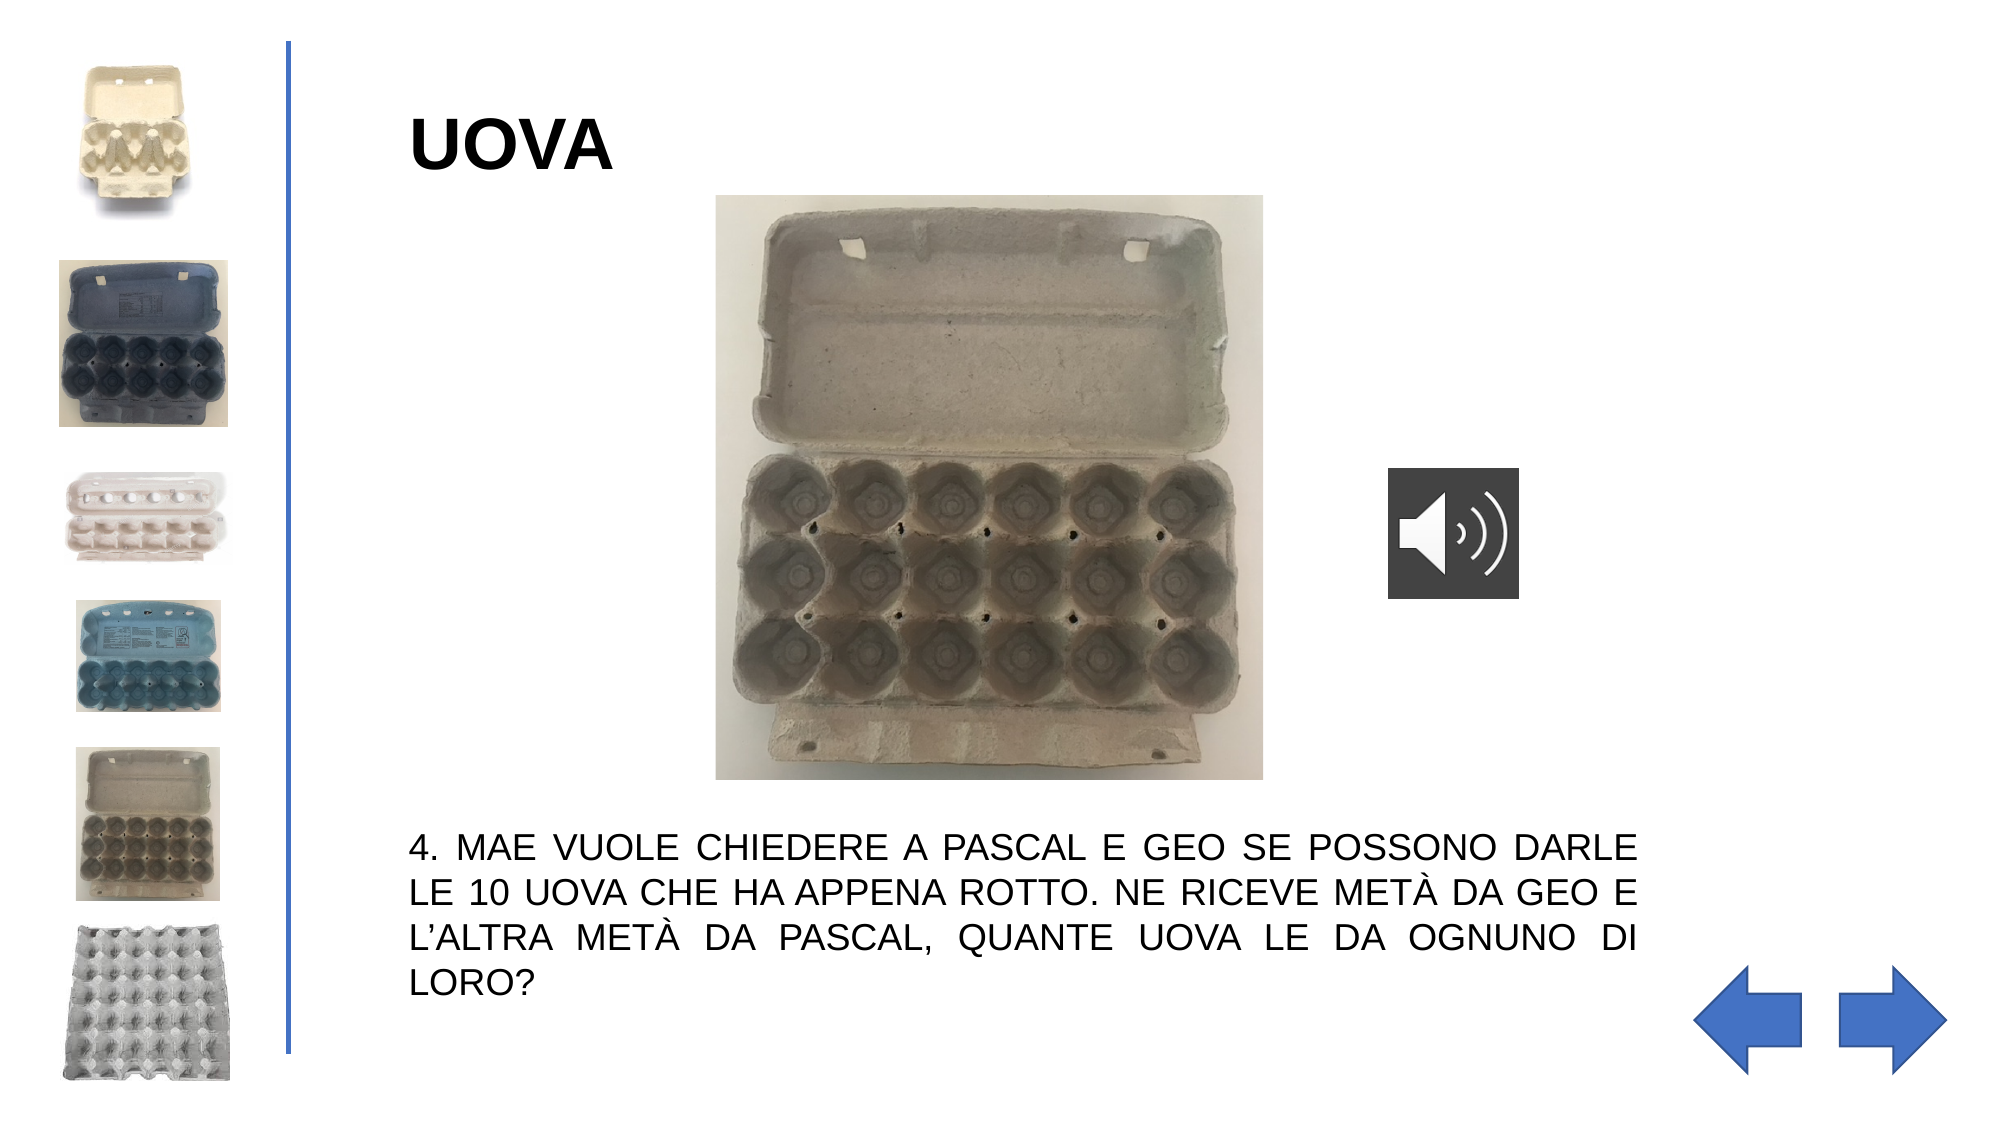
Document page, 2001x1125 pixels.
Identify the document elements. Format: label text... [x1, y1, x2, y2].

picture [1386, 466, 1521, 601]
picture [59, 260, 228, 428]
text_box [1693, 964, 1802, 1076]
picture [64, 472, 233, 565]
text_box 4. MAE VUOLE CHIEDERE A PASCAL E GEO SE POSSONO DARLE LE 10 UOVA CHE HA APPENA ROTTO. NE RICEVE METÀ DA GEO E L’ALTRA METÀ DA PASCAL, QUANTE UOVA LE DA OGNUNO DI LORO? [393, 815, 1654, 1011]
picture [60, 917, 230, 1092]
picture [76, 600, 221, 712]
picture [70, 747, 225, 901]
picture [64, 33, 206, 249]
picture [697, 195, 1282, 780]
text_box [1838, 964, 1948, 1076]
text_box UOVA [394, 89, 631, 192]
